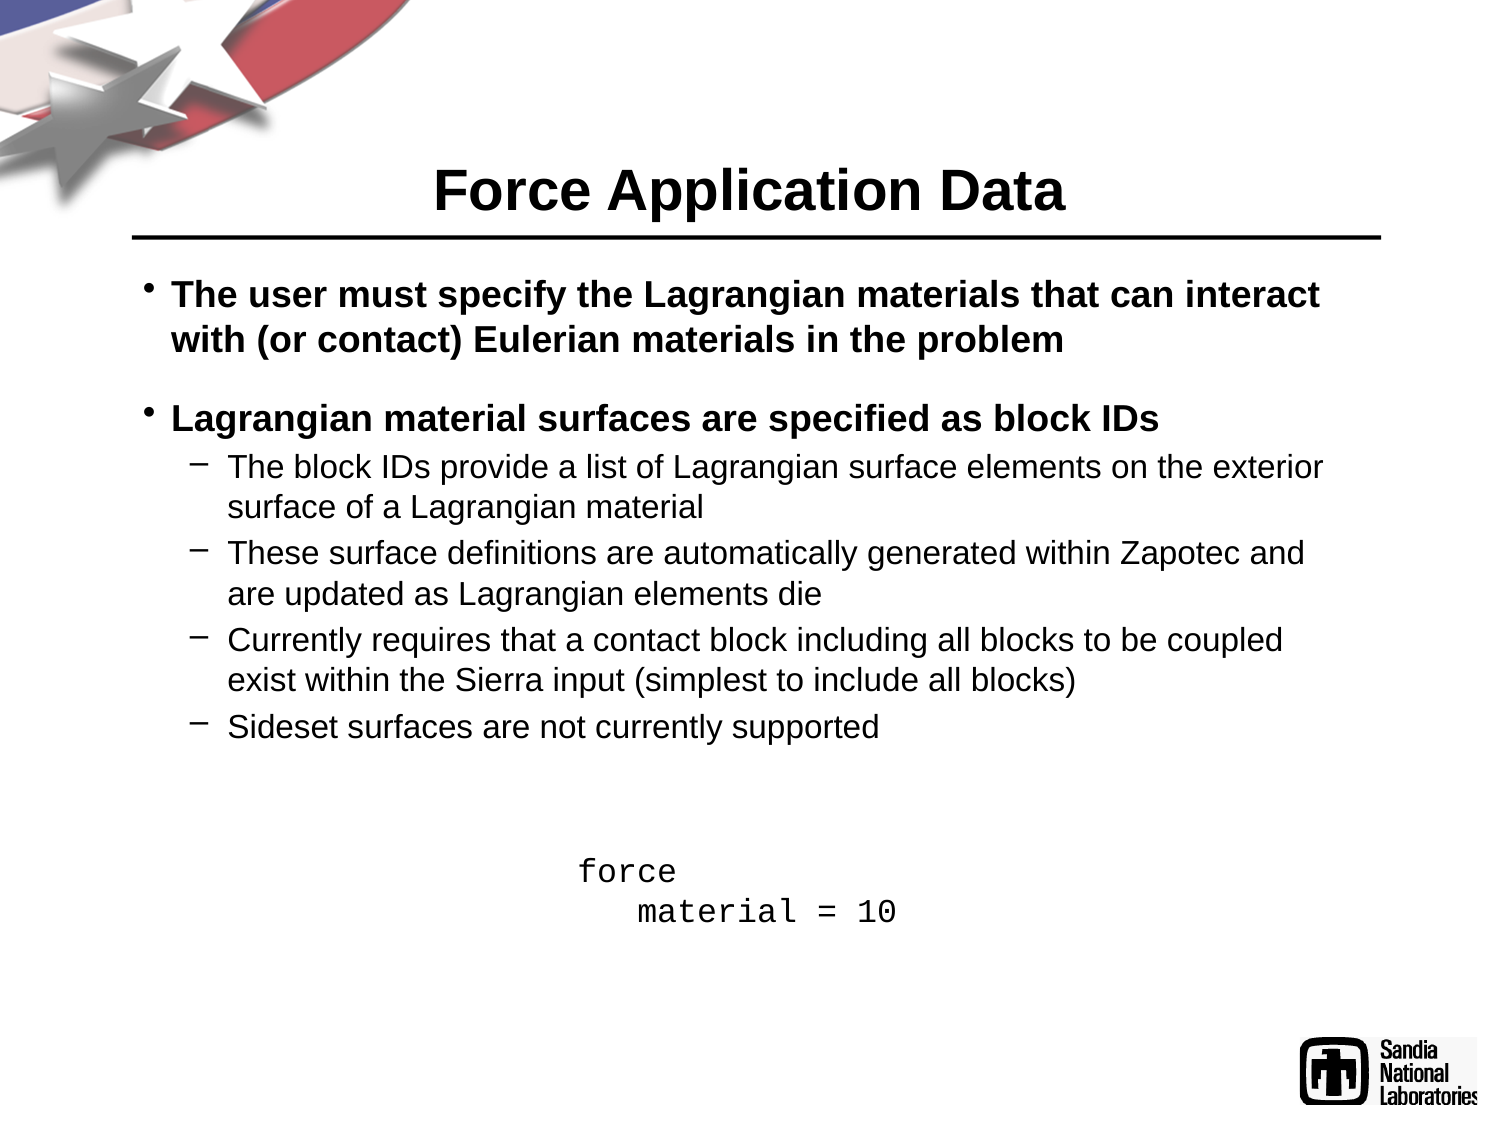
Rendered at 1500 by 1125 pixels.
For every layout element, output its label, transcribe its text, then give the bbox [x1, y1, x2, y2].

text_box force material = 10 [562, 841, 913, 937]
title Force Application Data [112, 87, 1388, 288]
list The user must specify the Lagrangian materials that can interact with (or contact) Eulerian materials in the problem Lagrangian material surfaces are specified as block IDs The block IDs provide a list of Lagrangian surface elements on the exterior surface of a Lagrangian material These surface definitions are automatically generated within Zapotec and are updated as Lagrangian elements die Currently requires that a contact block including all blocks to be coupled exist within the Sierra input (simplest to include all blocks) Sideset surfaces are not currently supported [99, 262, 1375, 938]
